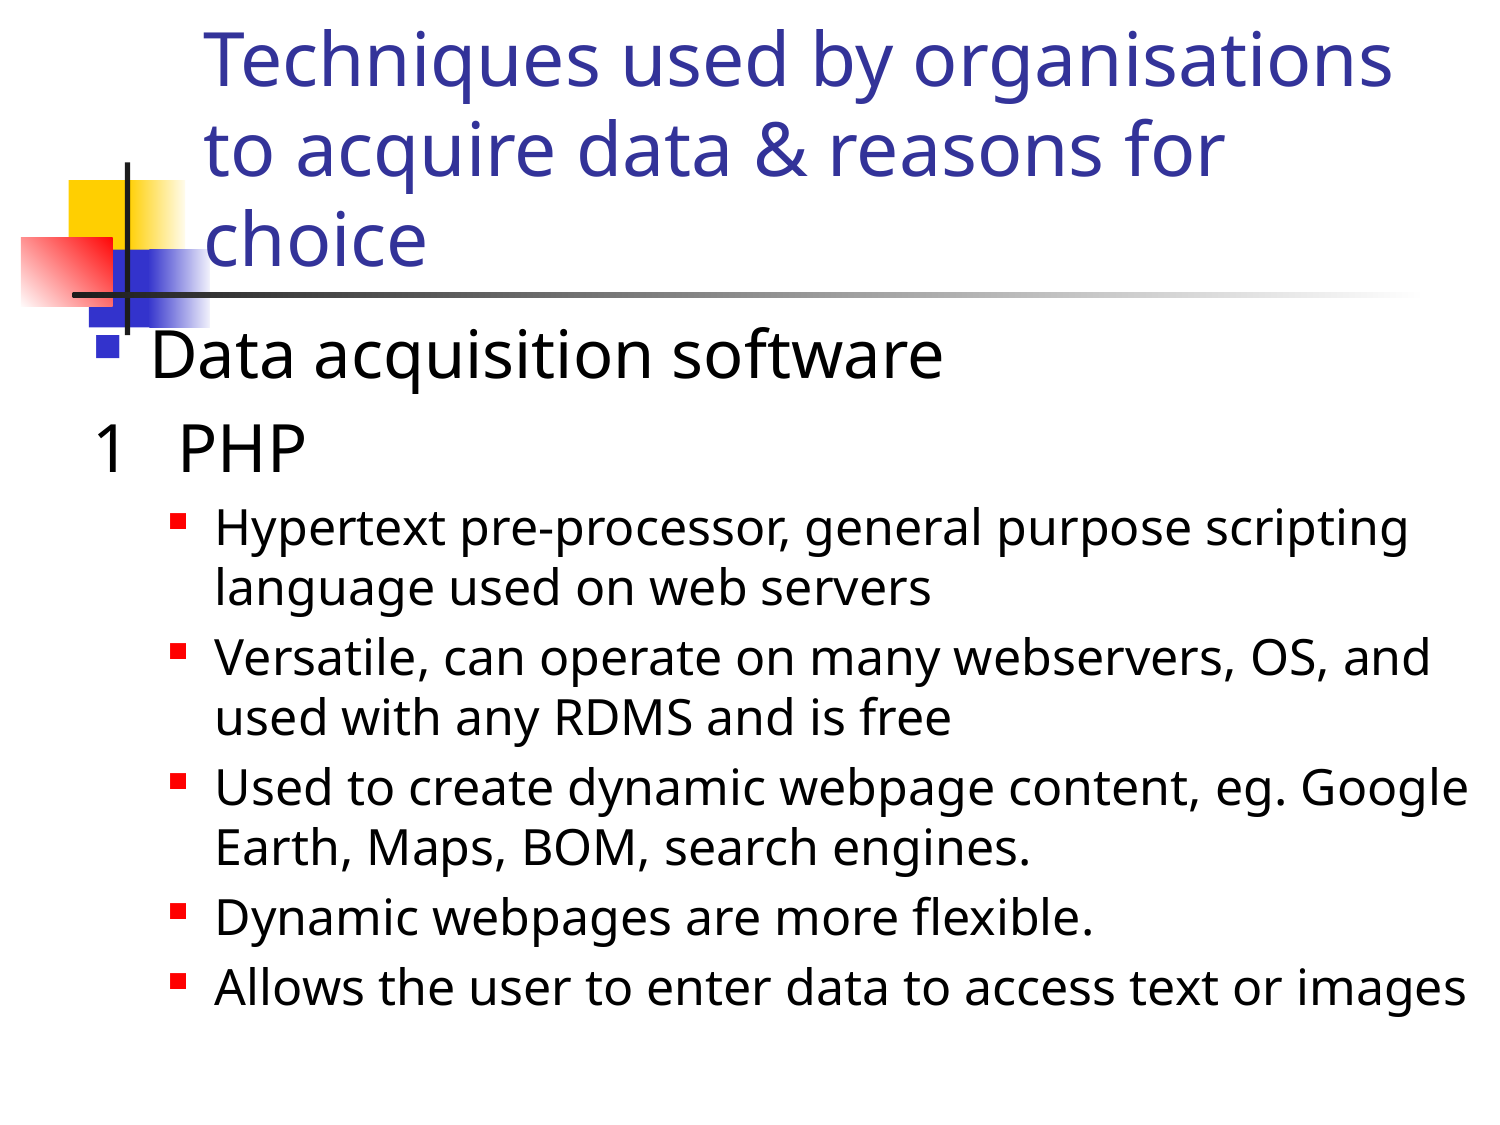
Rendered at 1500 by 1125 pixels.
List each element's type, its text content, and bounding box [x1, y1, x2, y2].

list Data acquisition software 1 PHP Hypertext pre-processor, general purpose scripting language used on web servers Versatile, can operate on many webservers, OS, and used with any RDMS and is free Used to create dynamic webpage content, eg. Google Earth, Maps, BOM, search engines. Dynamic webpages are more flexible. Allows the user to enter data to access text or images [77, 304, 1500, 1102]
title Techniques used by organisations to acquire data & reasons for choice [188, 101, 1468, 289]
